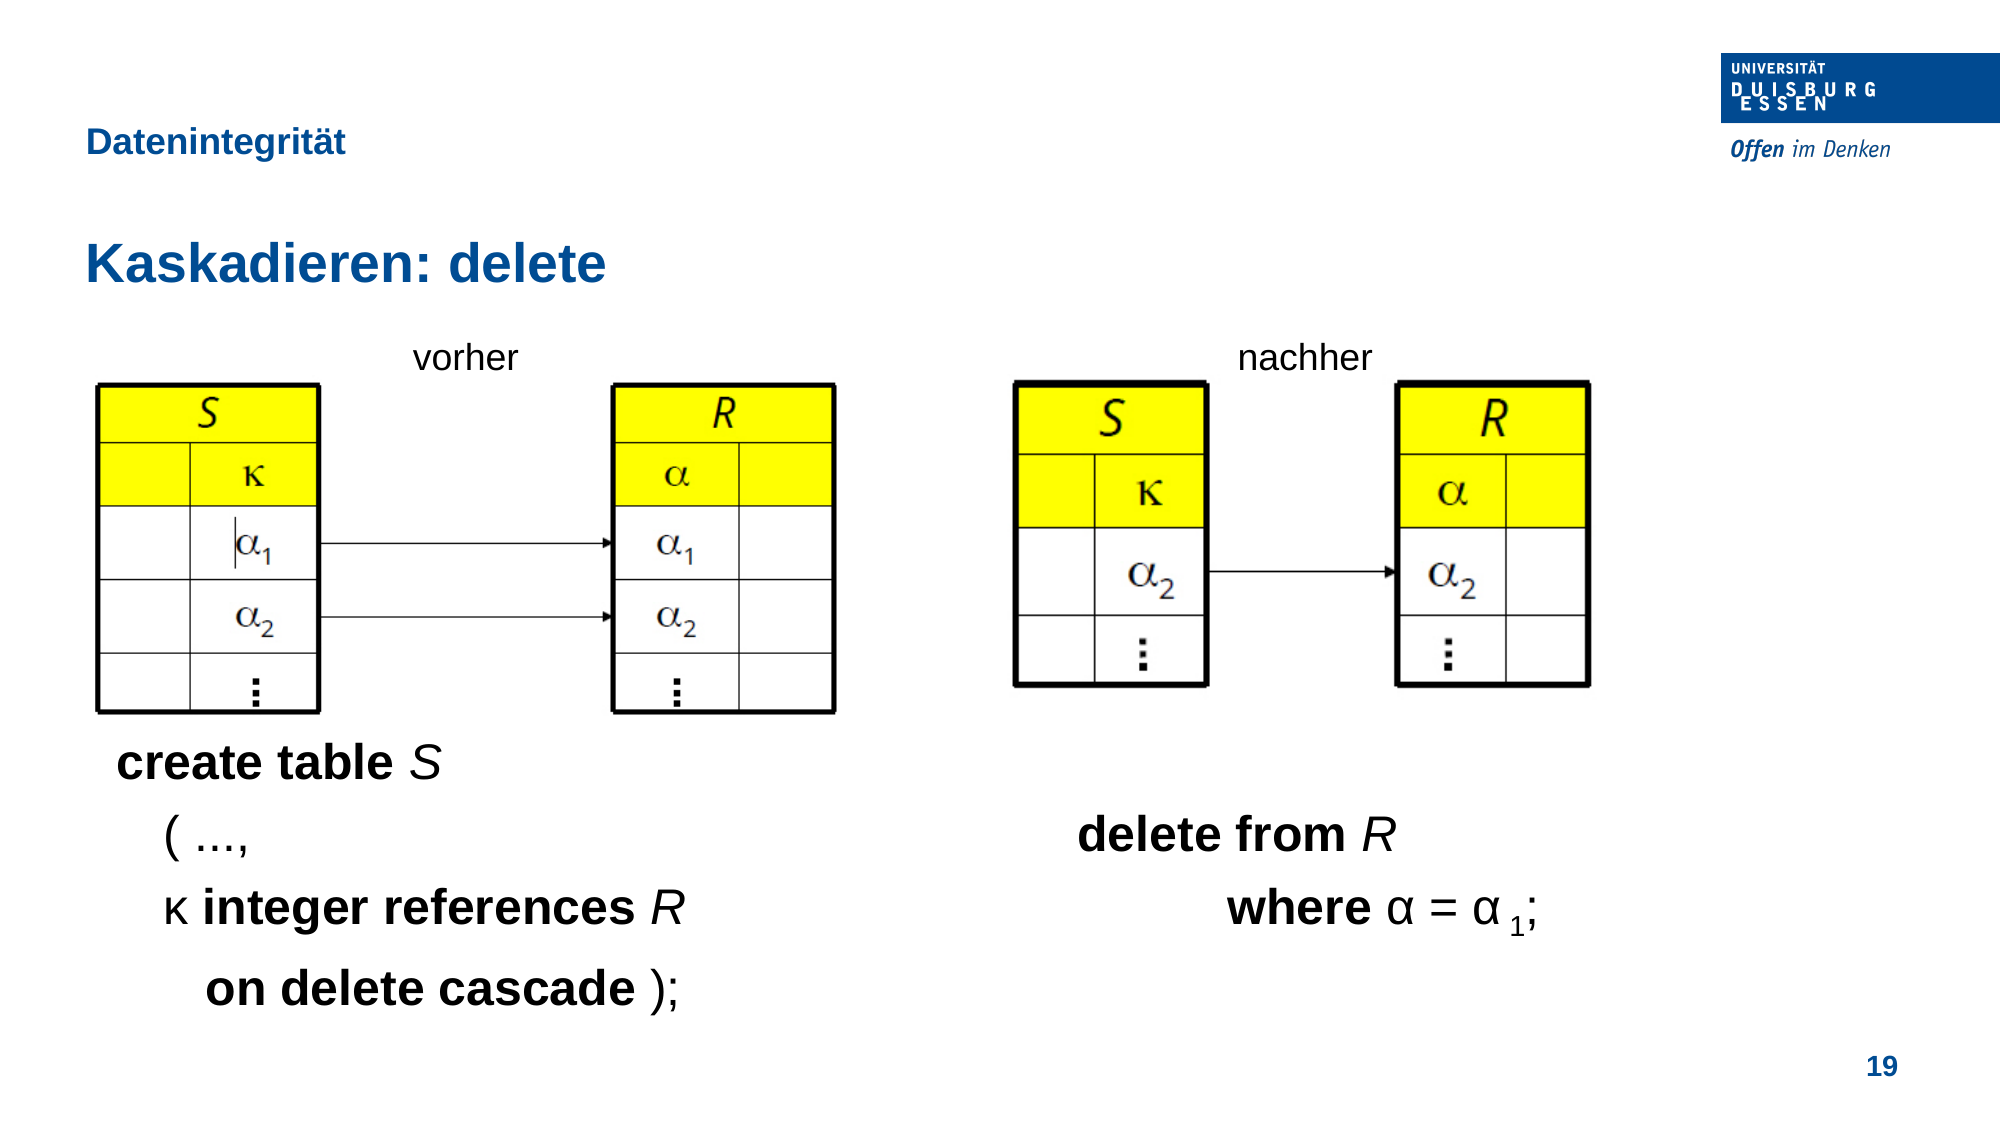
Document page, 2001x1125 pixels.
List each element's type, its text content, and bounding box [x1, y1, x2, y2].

list create table S ( ..., delete from R κ integer references R where α = α 1; on delete cascade ); [110, 721, 1719, 997]
picture [1721, 53, 2000, 162]
list Datenintegrität [85, 122, 1694, 163]
list Kaskadieren: delete [85, 227, 1694, 303]
text_box nachher [1222, 325, 1388, 374]
picture [930, 374, 1604, 793]
slide_number 19 [1677, 1039, 1914, 1081]
picture [85, 375, 847, 725]
text_box vorher [398, 325, 534, 375]
